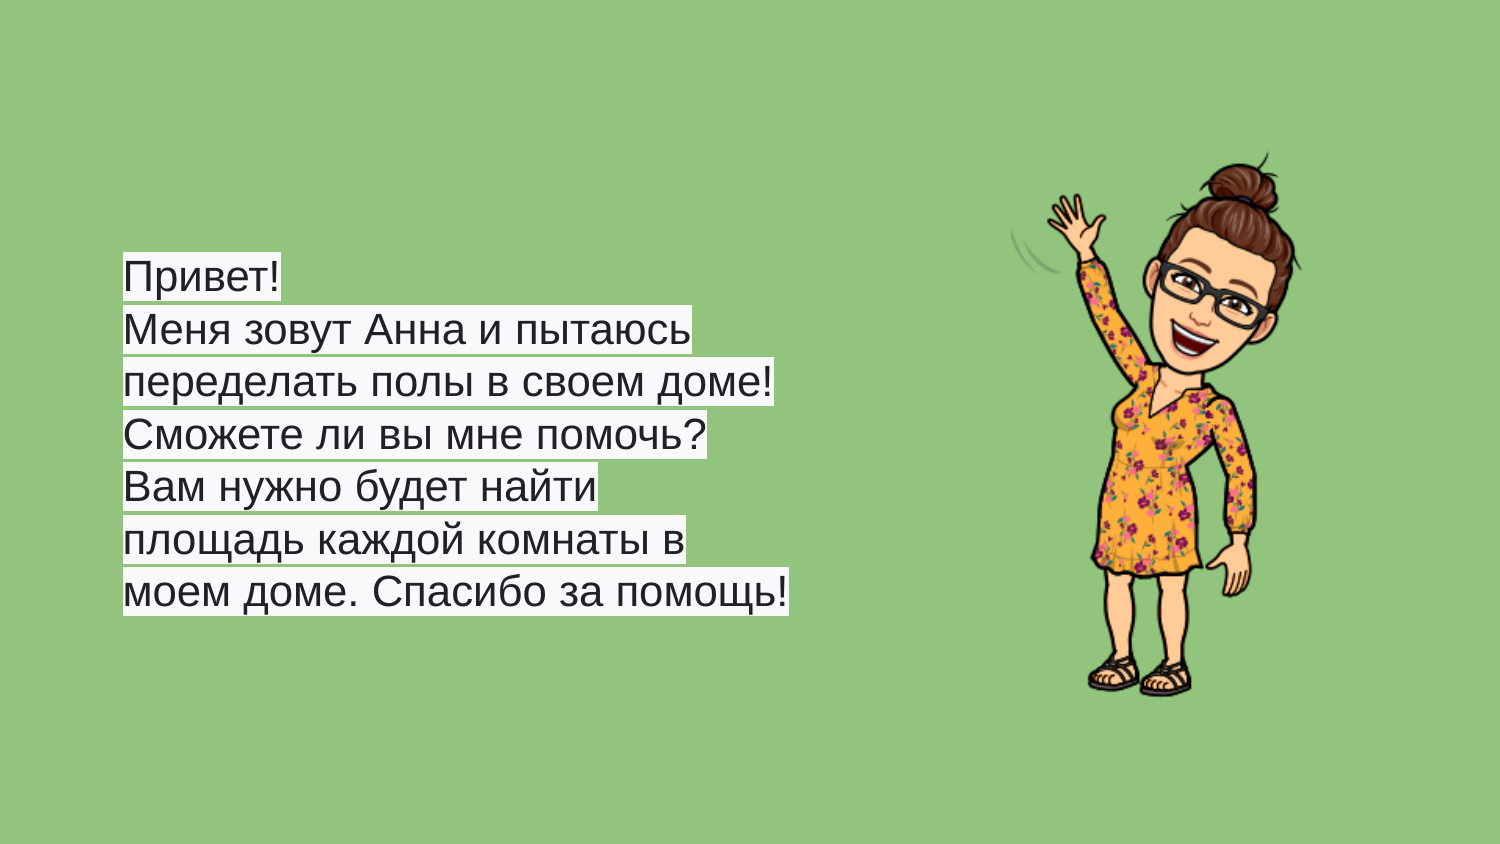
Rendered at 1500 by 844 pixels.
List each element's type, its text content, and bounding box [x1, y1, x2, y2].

picture [844, 102, 1467, 726]
text_box Привет! Меня зовут Анна и пытаюсь переделать полы в своем доме! Сможете ли вы мне помочь? Вам нужно будет найти площадь каждой комнаты в моем доме. Спасибо за помощь! [107, 187, 807, 472]
